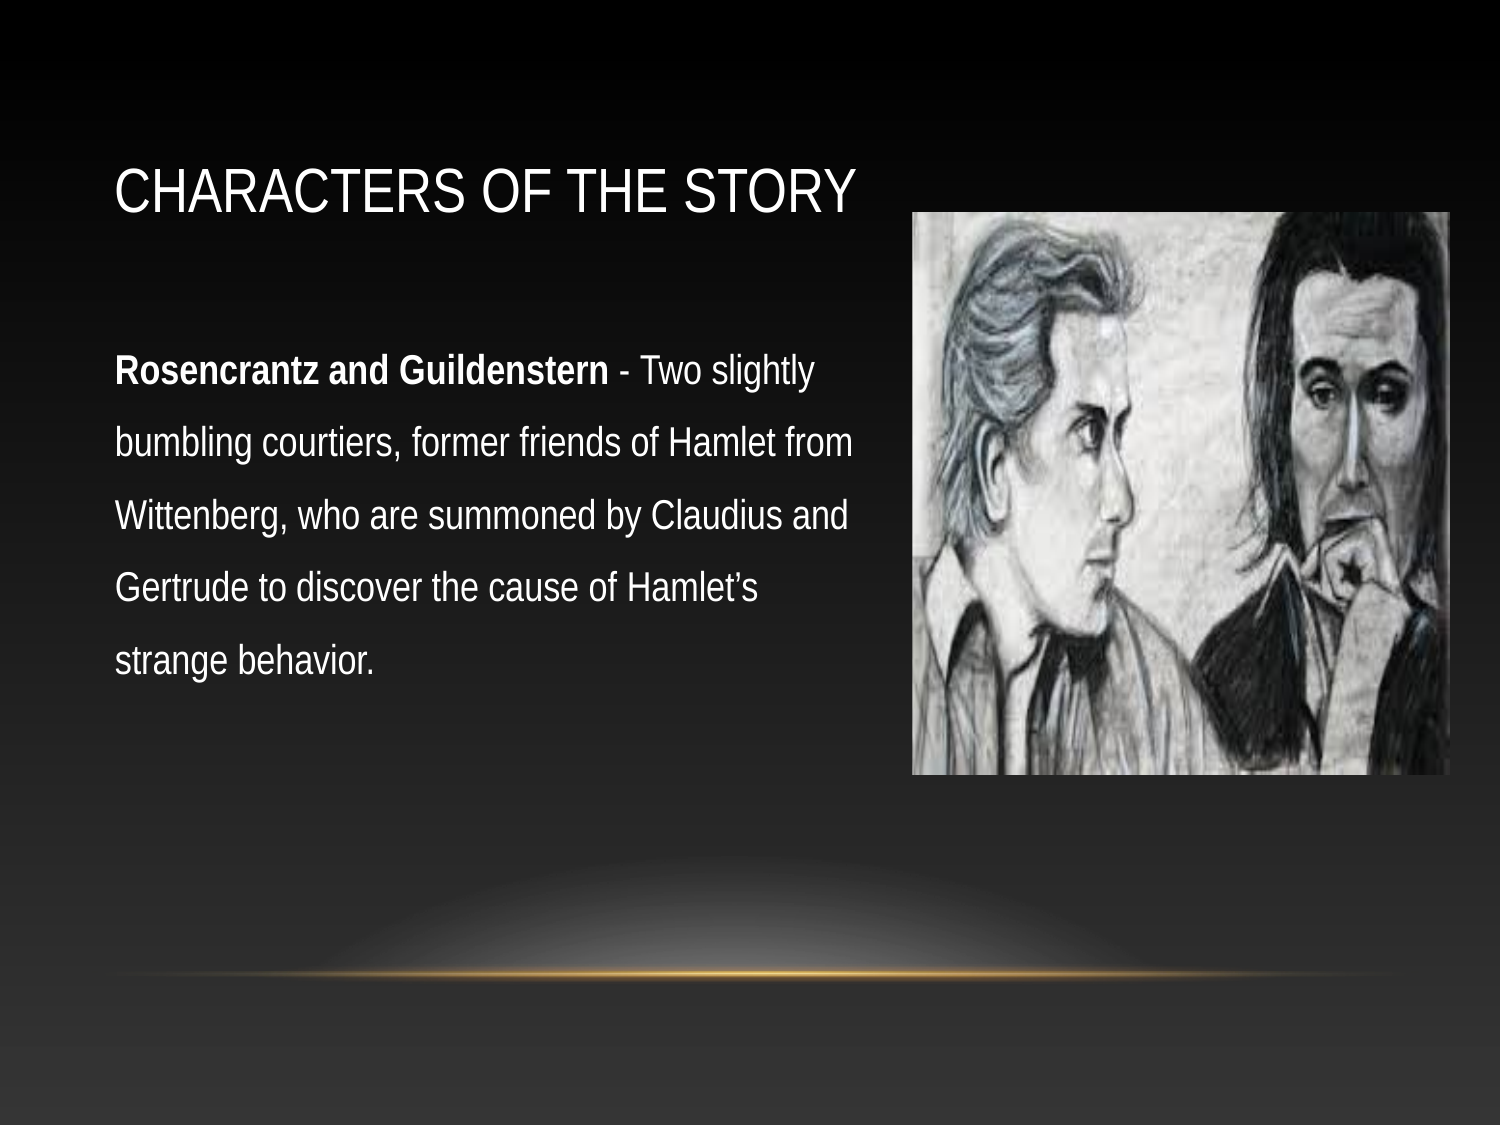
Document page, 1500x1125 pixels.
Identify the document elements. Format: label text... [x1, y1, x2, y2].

text_box [912, 212, 1450, 775]
title CHARACTERS OF THE STORY [112, 147, 863, 317]
text_box Rosencrantz and Guildenstern - Two slightly bumbling courtiers, former friends of Hamlet from Wittenberg, who are summoned by Claudius and Gertrude to discover the cause of Hamlet’s strange behavior. [112, 317, 866, 683]
picture [0, 0, 1500, 1125]
